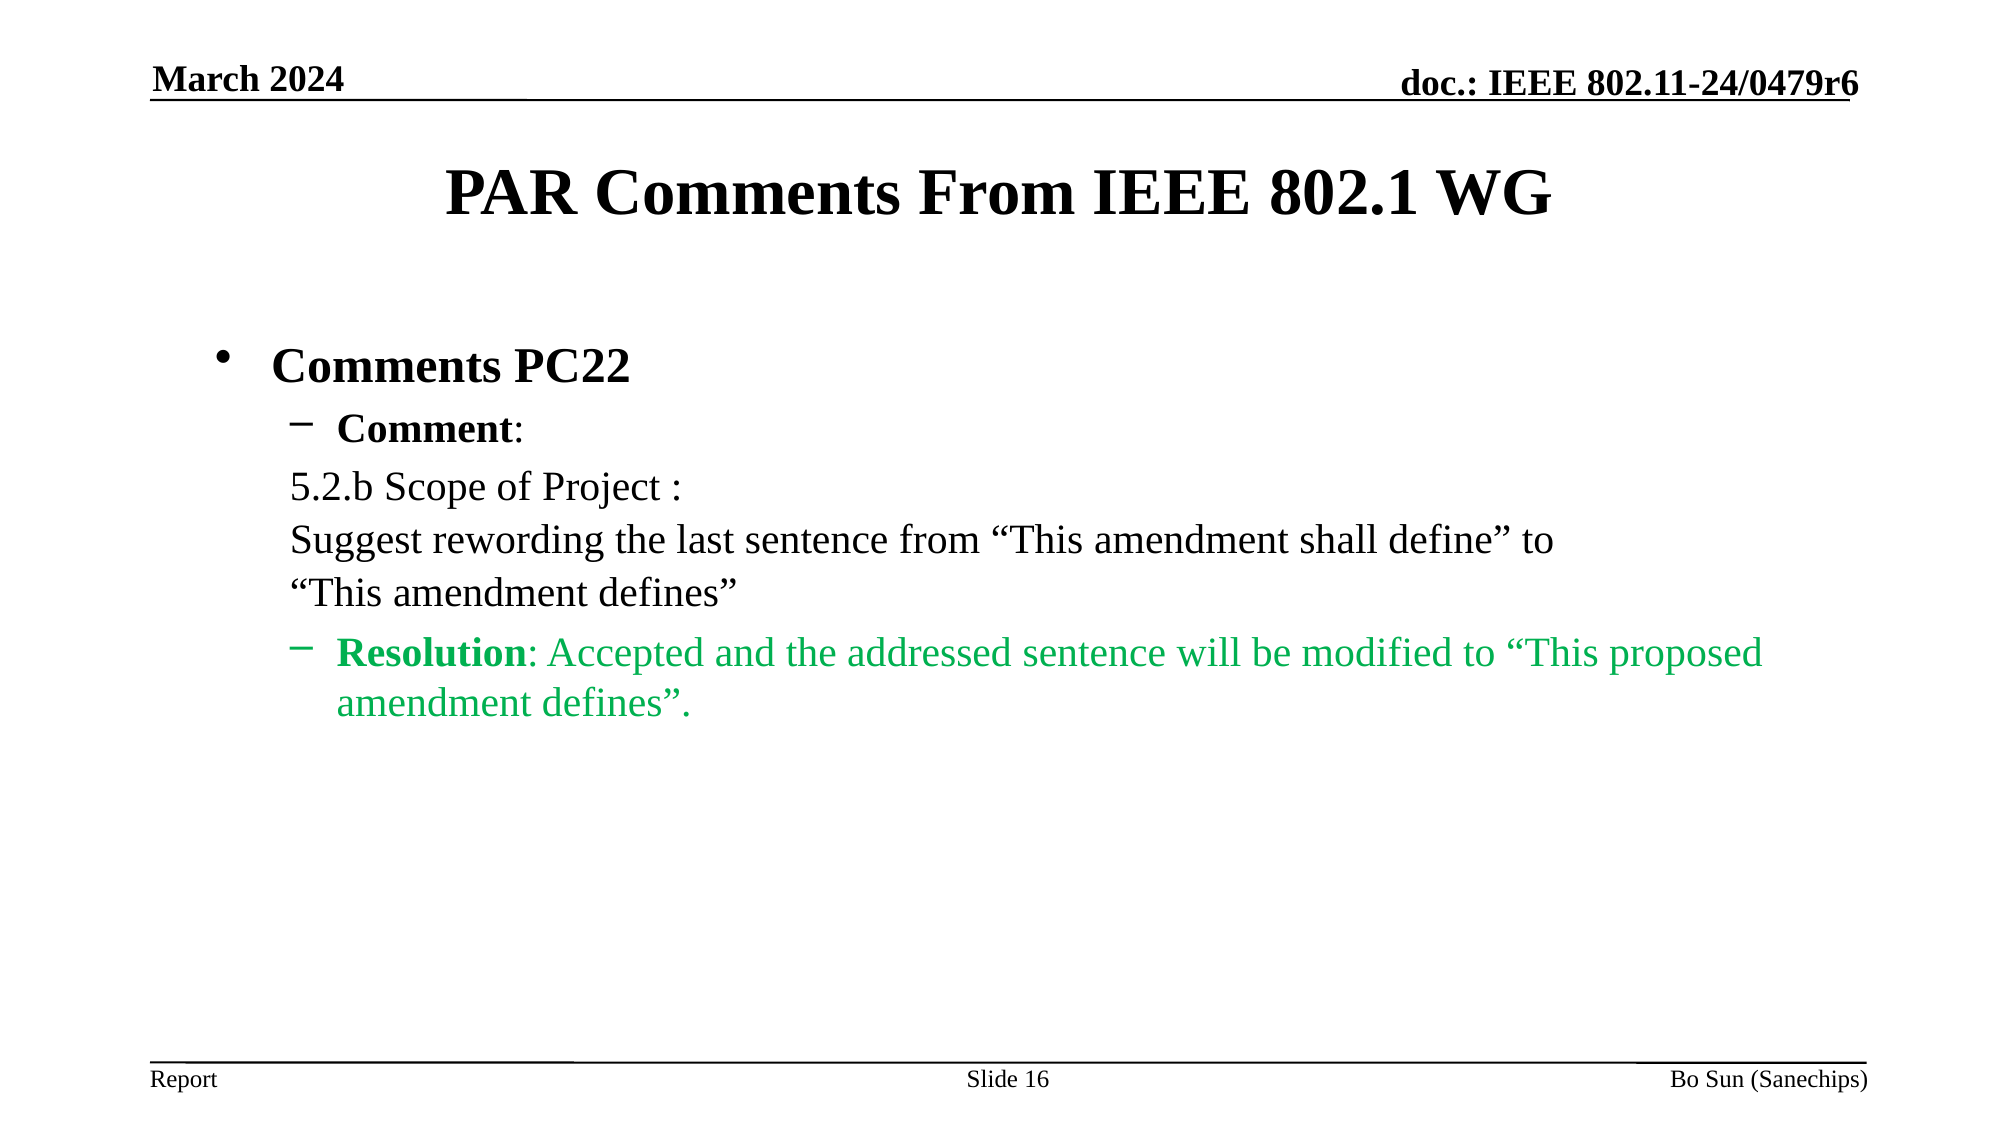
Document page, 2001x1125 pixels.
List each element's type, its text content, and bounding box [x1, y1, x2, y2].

slide_number Slide 16 [949, 1061, 1067, 1123]
footer Bo Sun (Sanechips) [1171, 1061, 1869, 1093]
text_box Comments PC22 Comment: 5.2.b Scope of Project : Suggest rewording the last sentence from “This amendment shall define” to “This amendment defines” Resolution: Accepted and the addressed sentence will be modified to “This proposed amendment defines”. [200, 324, 1800, 1039]
text_box PAR Comments From IEEE 802.1 WG [200, 100, 1800, 276]
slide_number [152, 54, 563, 100]
